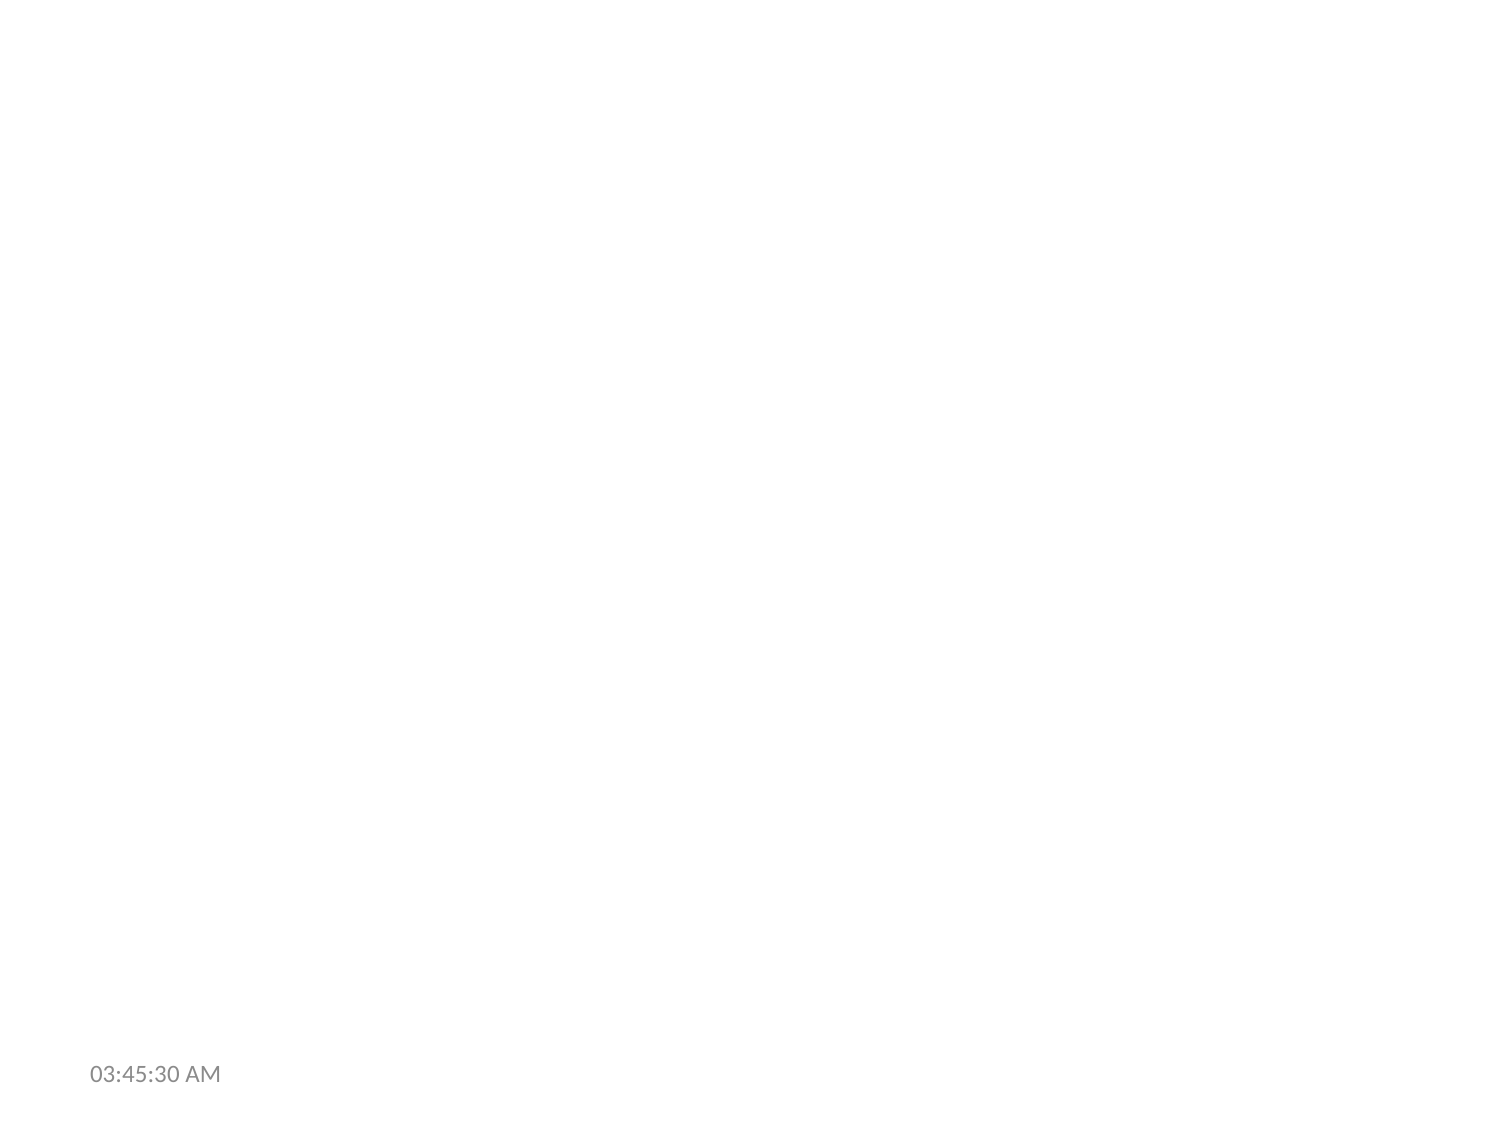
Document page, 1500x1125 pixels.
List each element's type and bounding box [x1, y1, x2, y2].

slide_number [75, 1042, 425, 1103]
